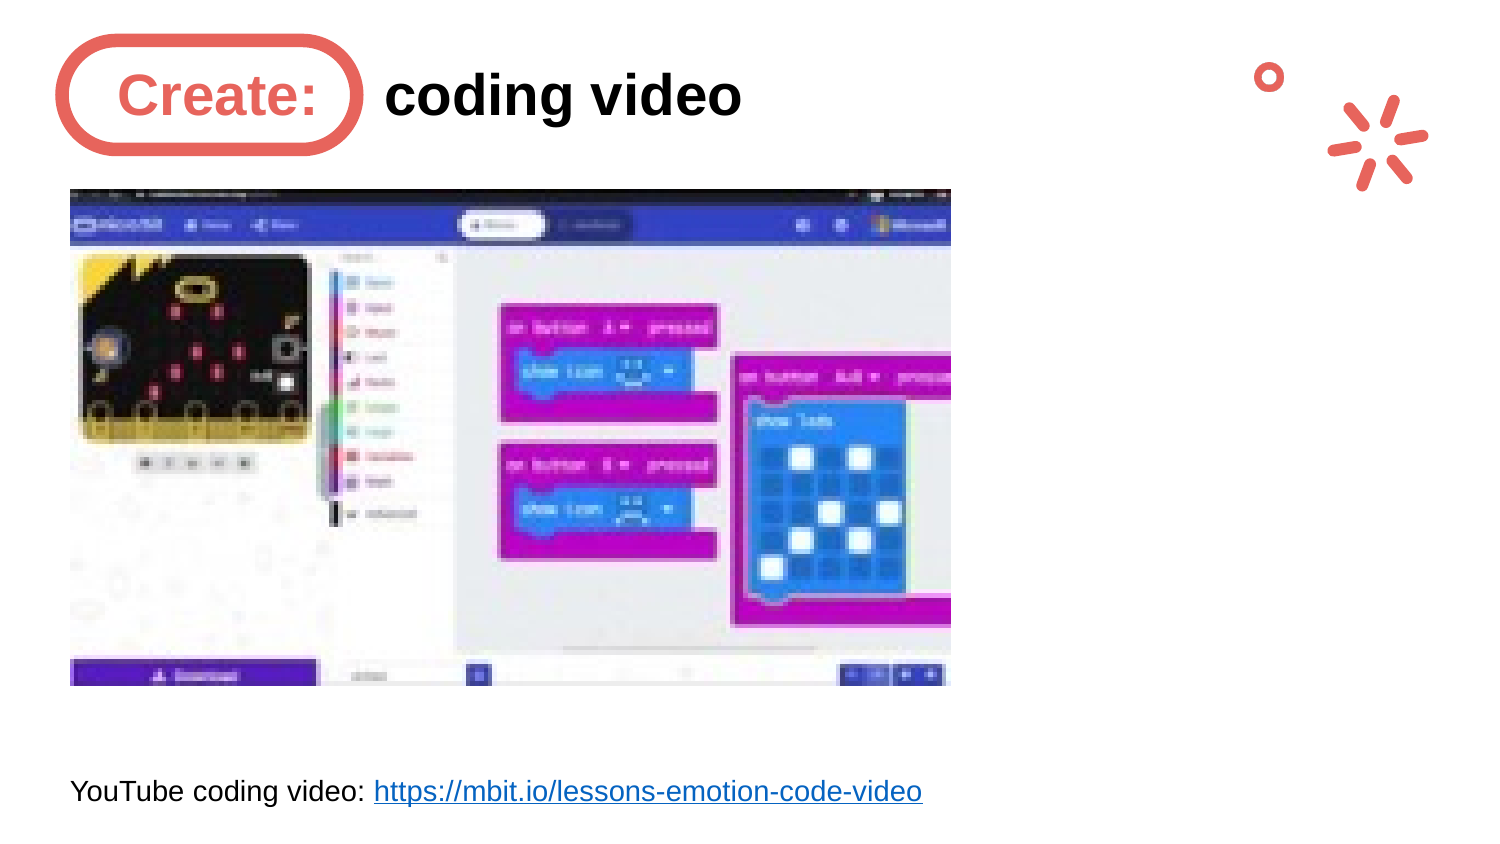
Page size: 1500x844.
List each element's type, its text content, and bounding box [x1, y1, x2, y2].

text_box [69, 188, 952, 687]
title Create: coding video [110, 34, 751, 159]
text_box YouTube coding video: https://mbit.io/lessons-emotion-code-video [55, 764, 1098, 815]
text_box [1328, 93, 1428, 194]
picture [1254, 62, 1284, 92]
text_box [60, 39, 358, 151]
